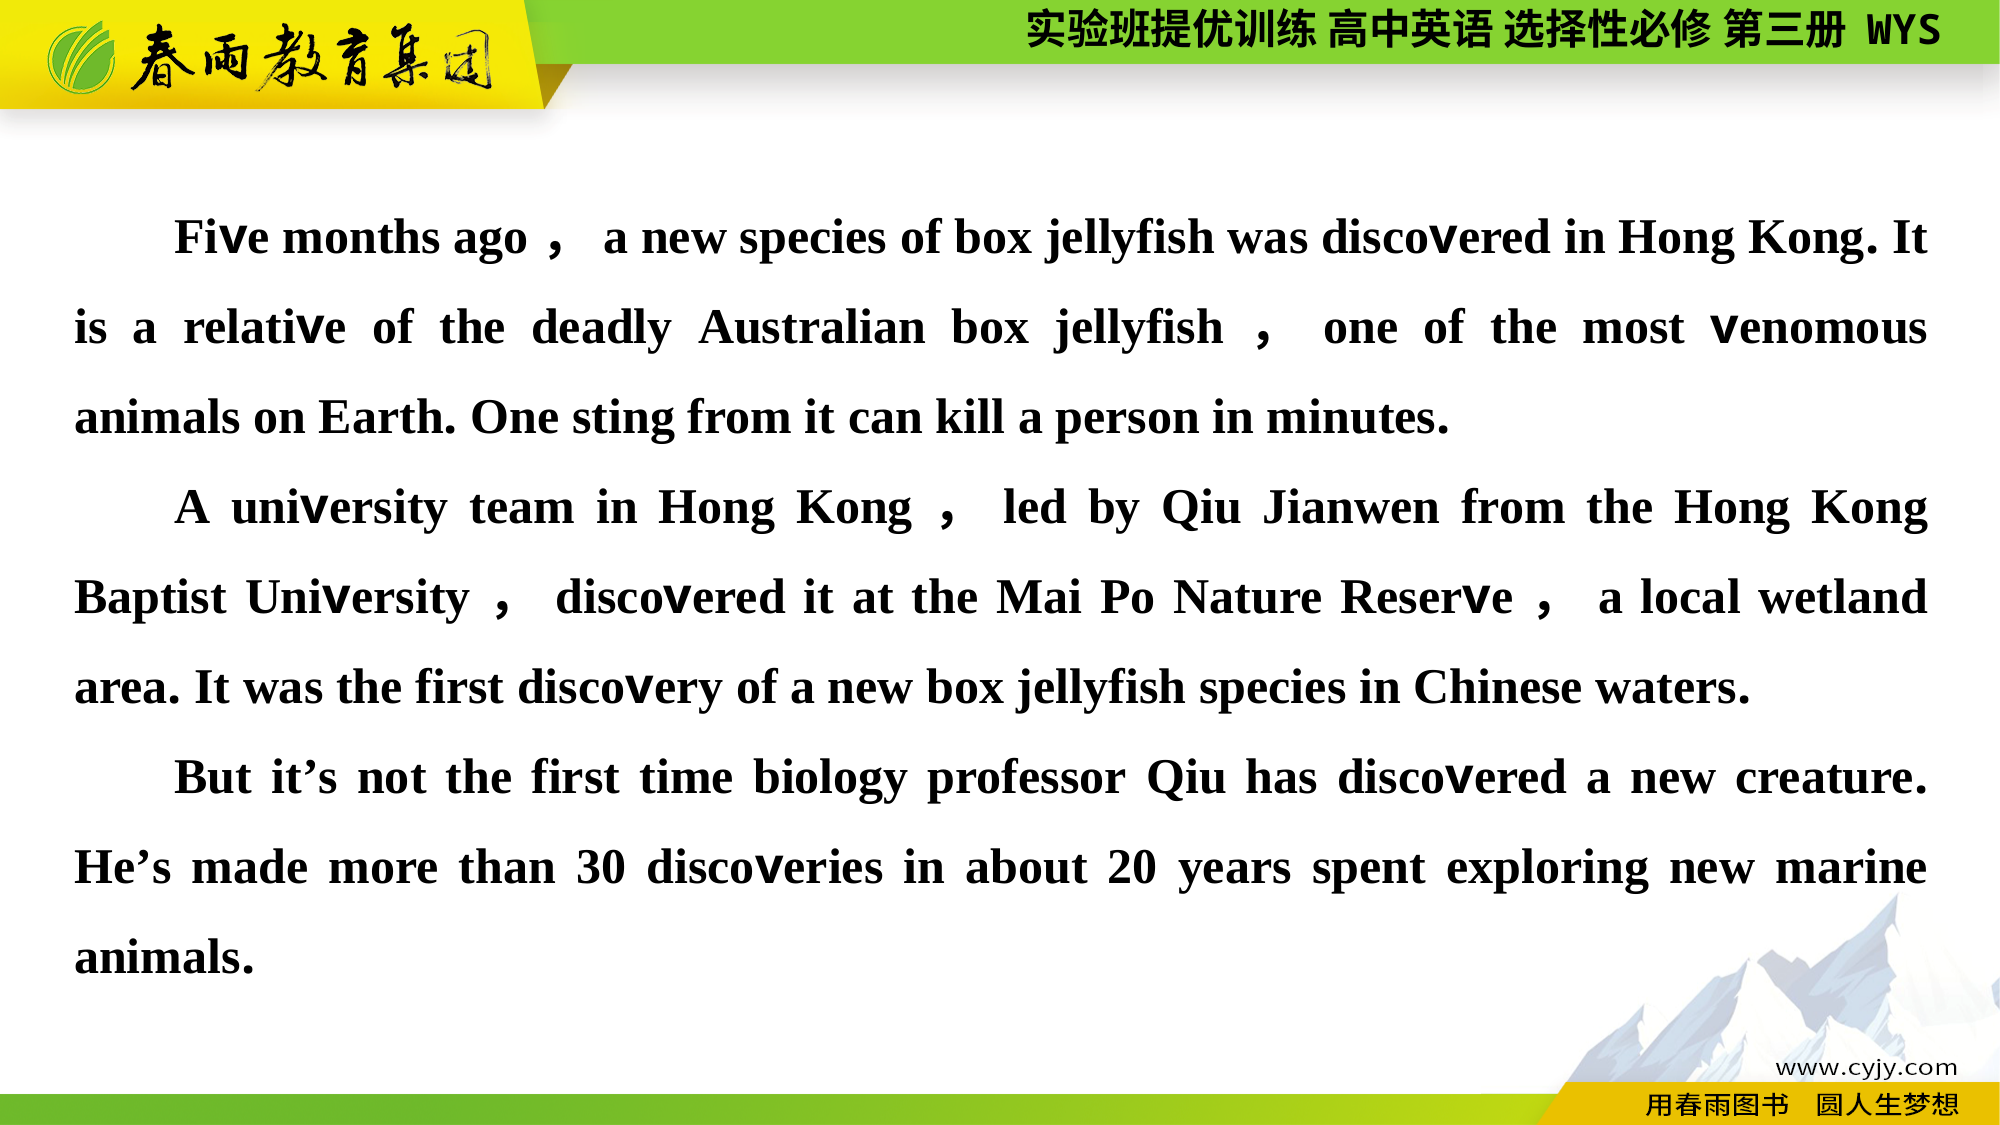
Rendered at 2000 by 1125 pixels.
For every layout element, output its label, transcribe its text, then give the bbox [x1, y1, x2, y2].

list Five months ago，a new species of box jellyfish was discovered in Hong Kong. It is a relative of the deadly Australian box jellyfish，one of the most venomous animals on Earth. One sting from it can kill a person in minutes. A university team in Hong Kong，led by Qiu Jianwen from the Hong Kong Baptist University，discovered it at the Mai Po Nature Reserve，a local wetland area. It was the first discovery of a new box jellyfish species in Chinese waters. But it’s not the first time biology professor Qiu has discovered a new creature. He’s made more than 30 discoveries in about 20 years spent exploring new marine animals. [59, 166, 1944, 988]
picture [0, 0, 2000, 1125]
